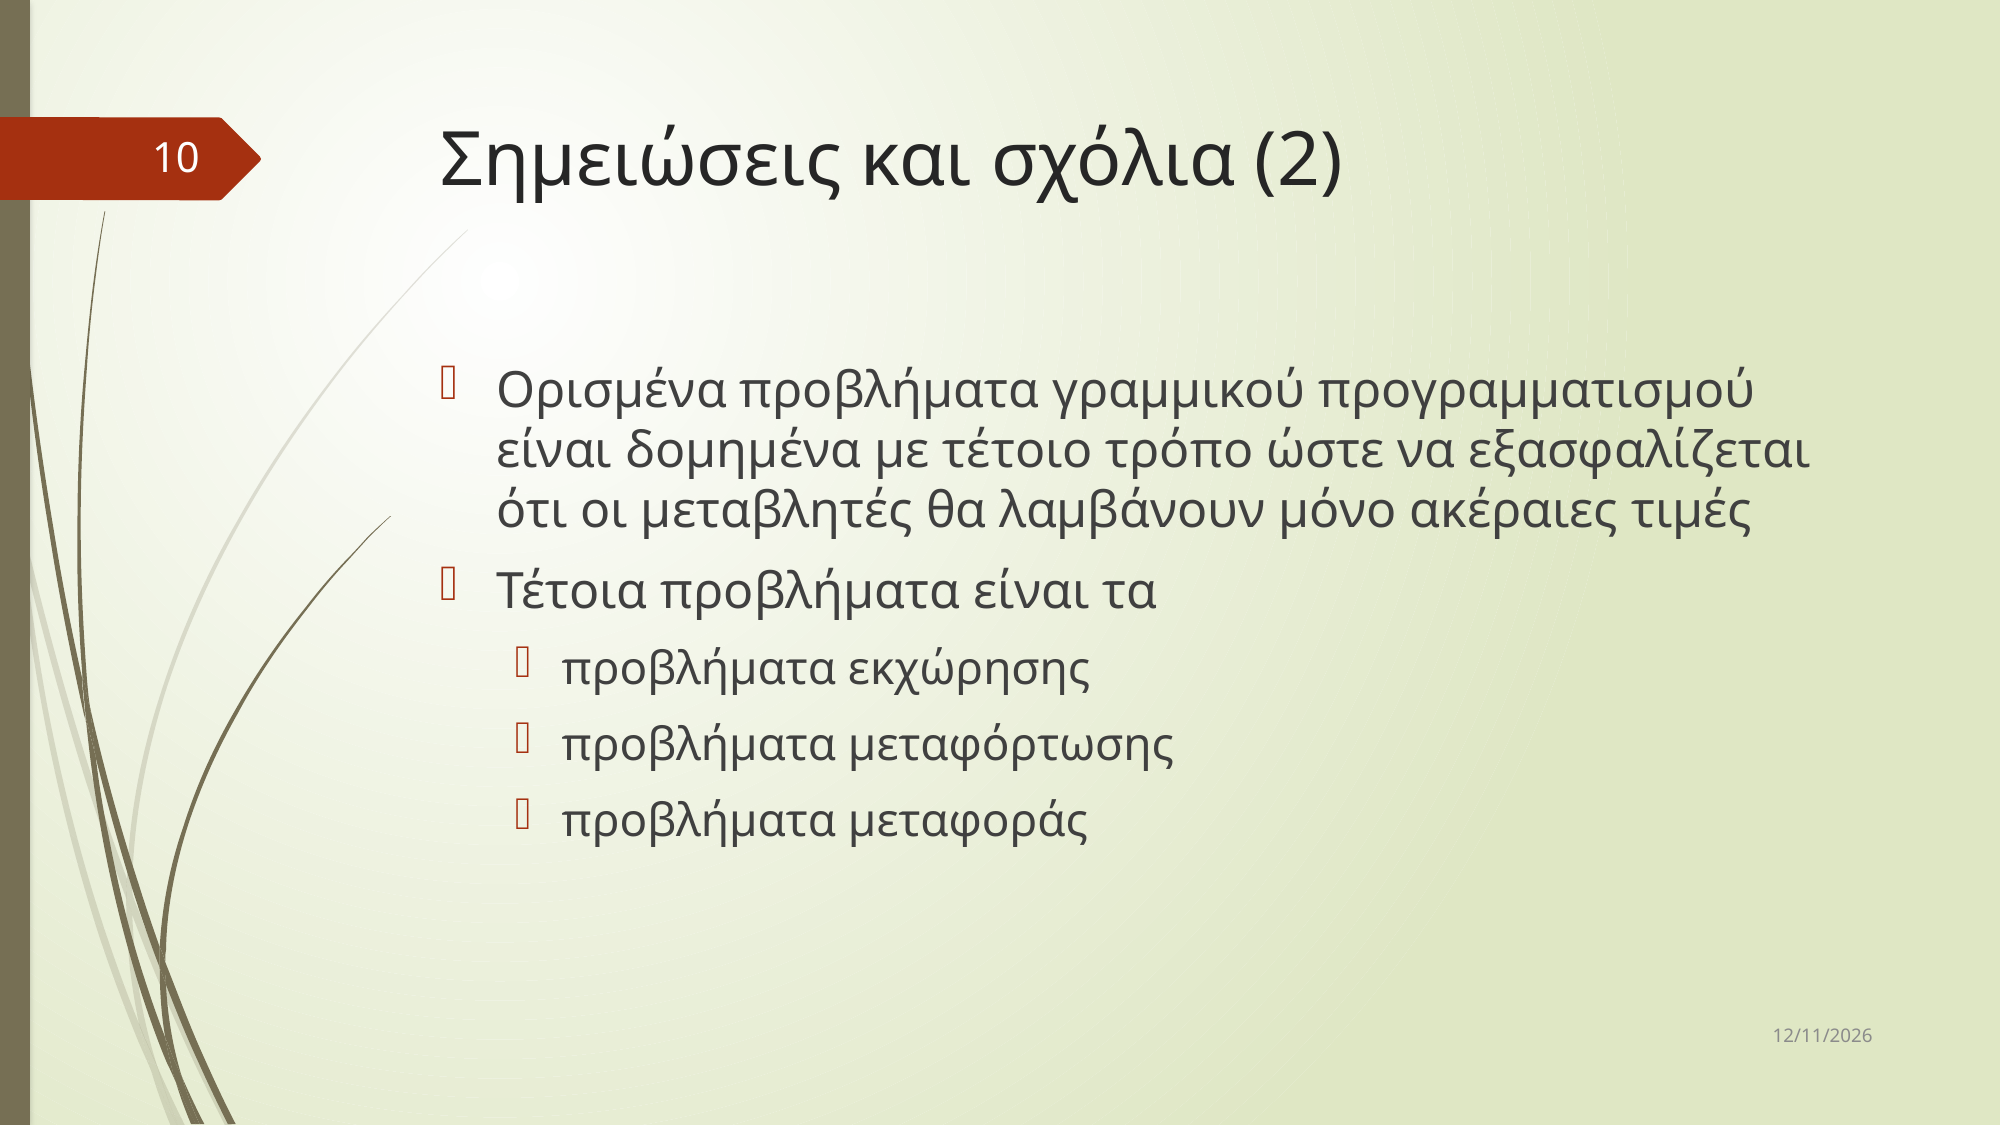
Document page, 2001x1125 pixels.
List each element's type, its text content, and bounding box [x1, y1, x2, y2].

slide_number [1699, 1005, 1888, 1067]
title Σημειώσεις και σχόλια (2) [425, 102, 1888, 313]
list Ορισμένα προβλήματα γραμμικού προγραμματισμού είναι δομημένα με τέτοιο τρόπο ώστε να εξασφαλίζεται ότι οι μεταβλητές θα λαμβάνουν μόνο ακέραιες τιμές Τέτοια προβλήματα είναι τα προβλήματα εκχώρησης προβλήματα μεταφόρτωσης προβλήματα μεταφοράς [424, 350, 1888, 970]
slide_number 10 [87, 129, 216, 190]
